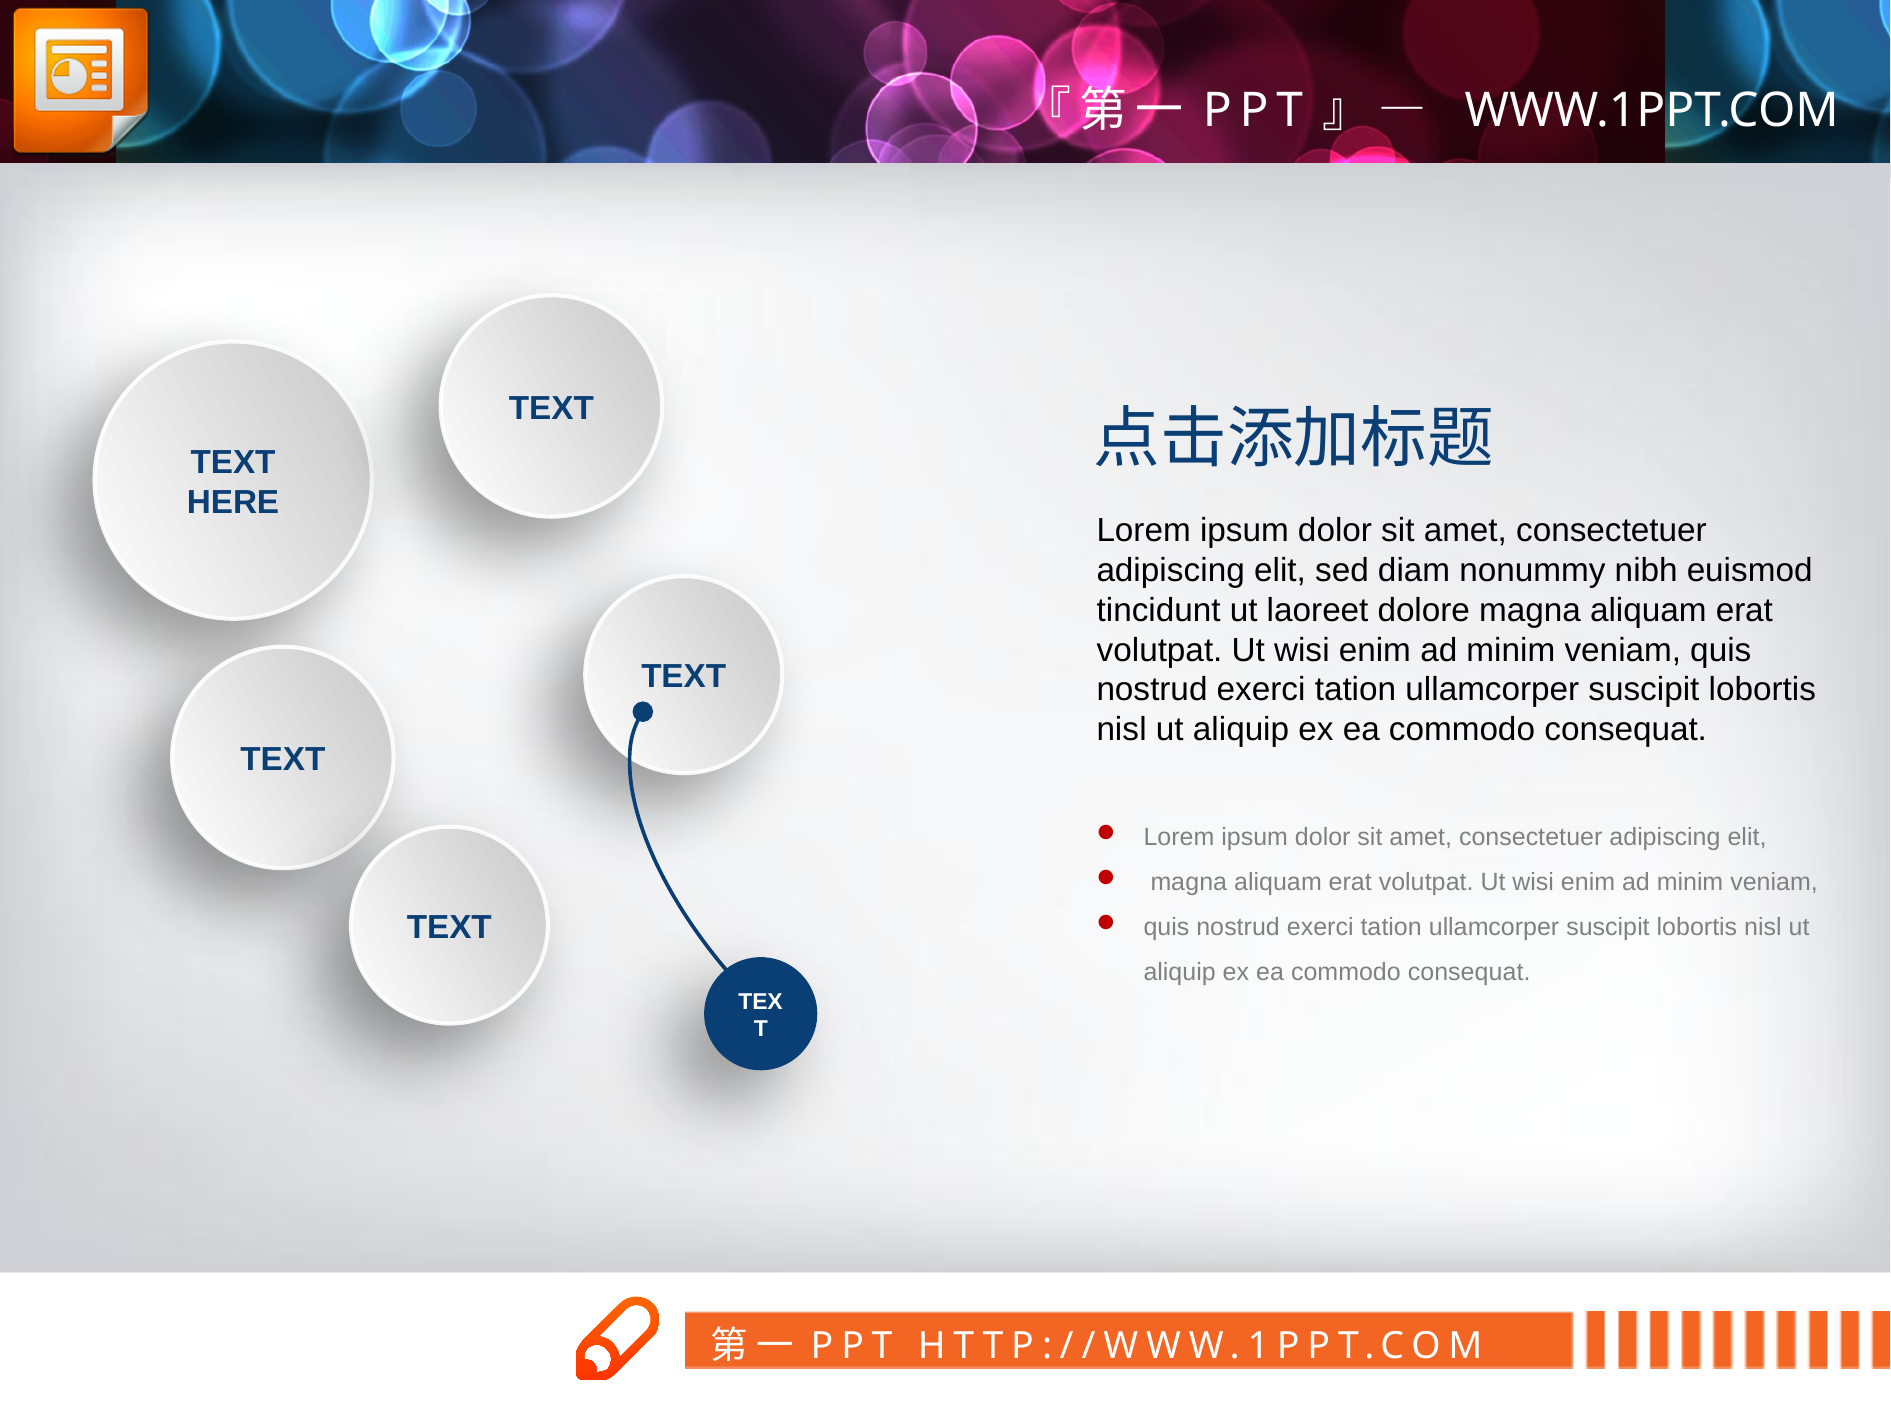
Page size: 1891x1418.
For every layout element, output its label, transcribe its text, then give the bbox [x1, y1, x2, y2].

text_box TEXT [585, 576, 783, 772]
text_box TEXT [350, 826, 548, 1024]
text_box TEXT [706, 959, 816, 1069]
text_box TEXT [440, 295, 663, 517]
text_box Lorem ipsum dolor sit amet, consectetuer adipiscing elit, magna aliquam erat volutpat. Ut wisi enim ad minim veniam, quis nostrud exerci tation ullamcorper suscipit lobortis nisl ut aliquip ex ea commodo consequat. [1081, 798, 1847, 993]
text_box [629, 701, 826, 954]
text_box 点击添加标题 [1078, 387, 1510, 483]
text_box TEXT [172, 646, 394, 869]
text_box Lorem ipsum dolor sit amet, consectetuer adipiscing elit, sed diam nonummy nibh euismod tincidunt ut laoreet dolore magna aliquam erat volutpat. Ut wisi enim ad minim veniam, quis nostrud exerci tation ullamcorper suscipit lobortis nisl ut aliquip ex ea commodo consequat. [1081, 500, 1847, 755]
picture [685, 1311, 1891, 1369]
text_box TEXT HERE [94, 341, 371, 619]
picture [0, 0, 1891, 1275]
